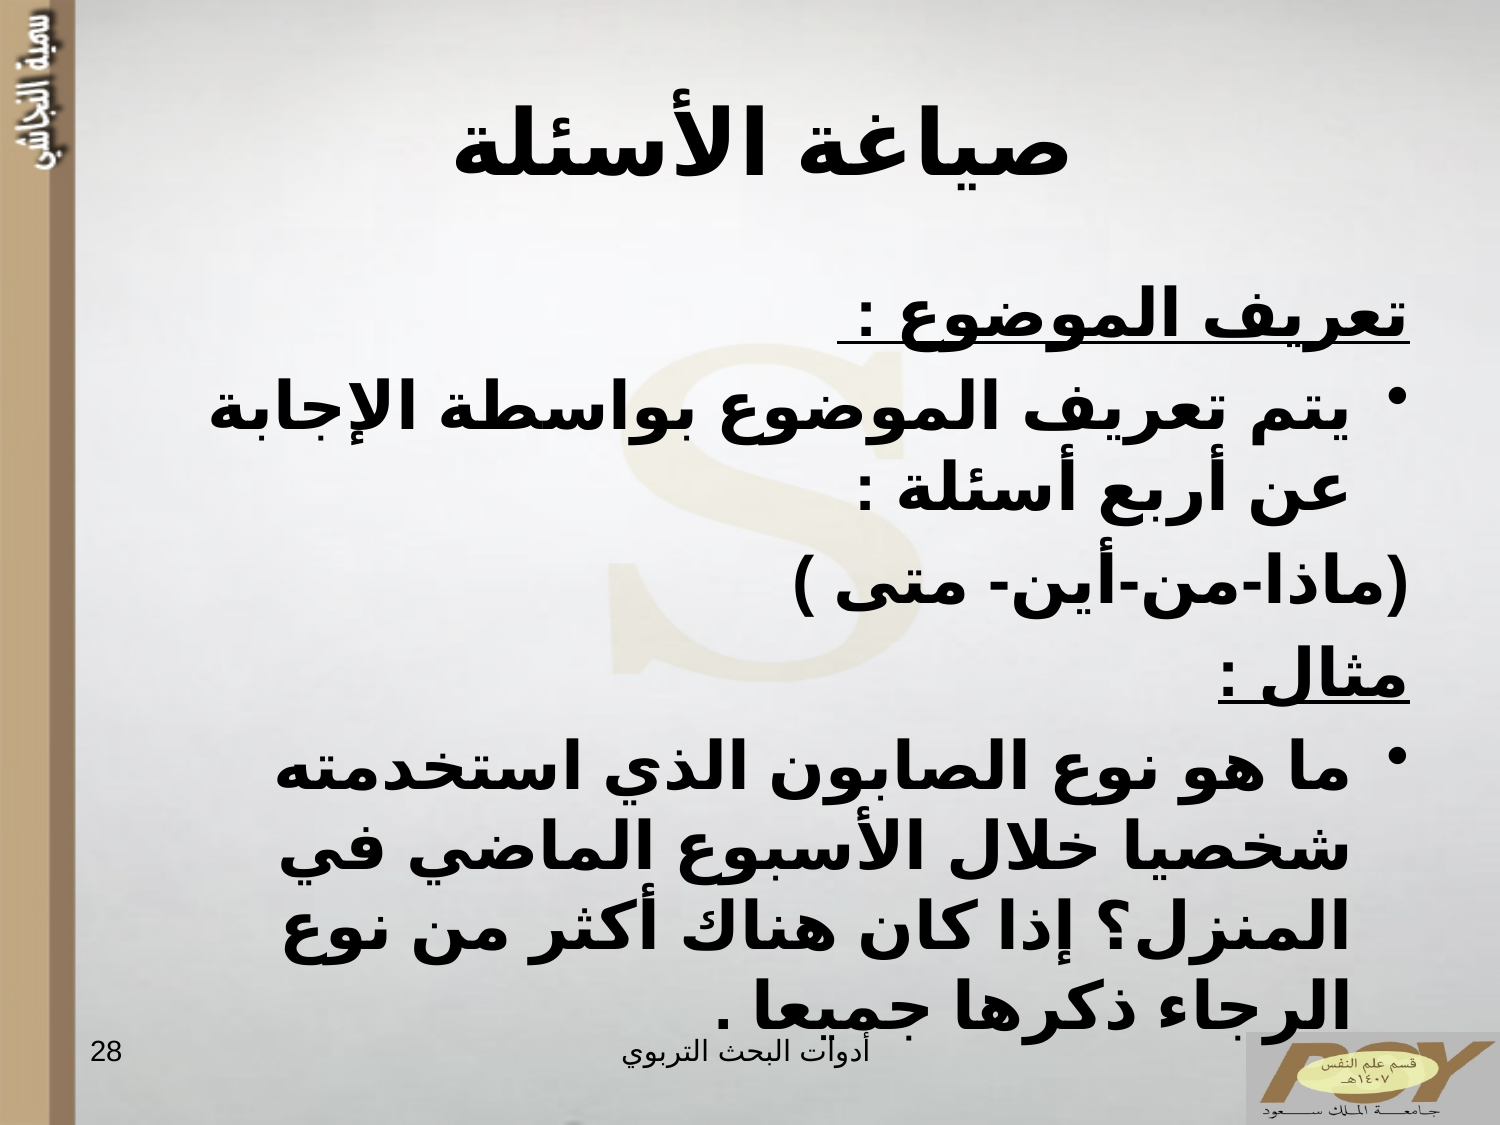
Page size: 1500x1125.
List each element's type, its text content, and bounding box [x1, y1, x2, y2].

slide_number 28 [75, 1024, 425, 1103]
list تعريف الموضوع : يتم تعريف الموضوع بواسطة الإجابة عن أربع أسئلة : (ماذا-من-أين- متى ) مثال : ما هو نوع الصابون الذي استخدمته شخصيا خلال الأسبوع الماضي في المنزل؟ إذا كان هناك أكثر من نوع الرجاء ذكرها جميعا . [75, 262, 1425, 1005]
footer أدوات البحث التربوي [512, 1024, 988, 1103]
title صياغة الأسئلة [75, 45, 1425, 233]
picture [0, 0, 1500, 1125]
